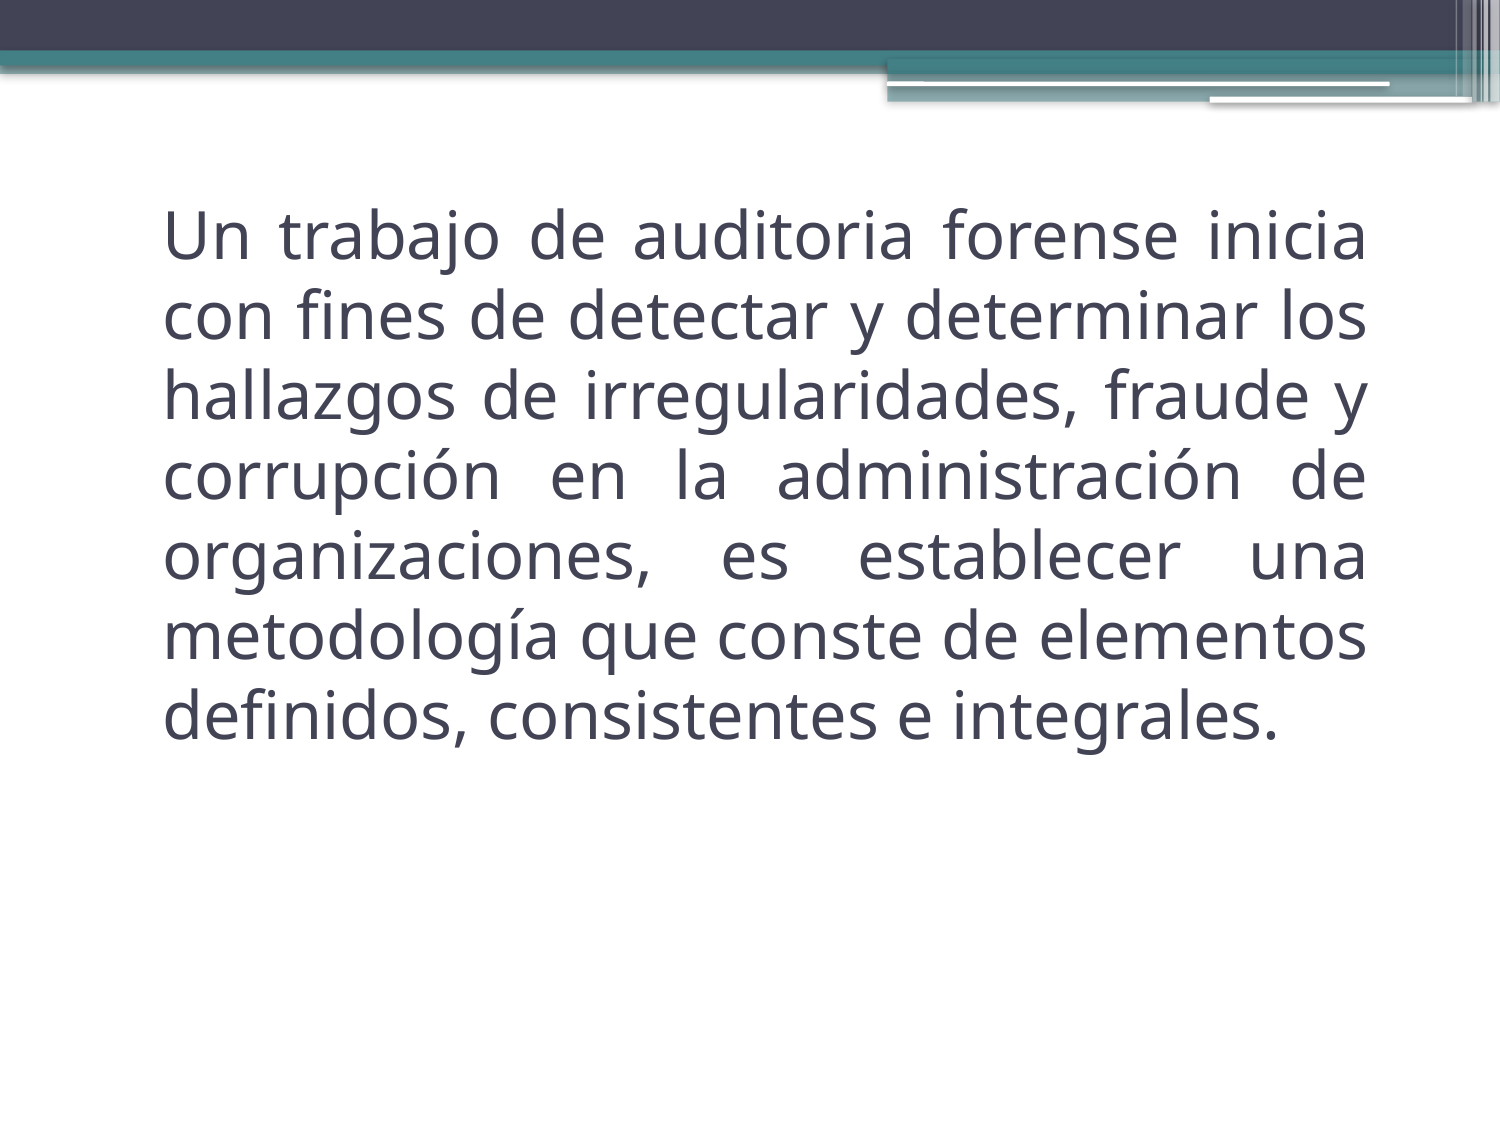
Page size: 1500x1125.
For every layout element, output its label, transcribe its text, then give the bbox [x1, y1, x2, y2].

title Un trabajo de auditoria forense inicia con fines de detectar y determinar los hallazgos de irregularidades, fraude y corrupción en la administración de organizaciones, es establecer una metodología que conste de elementos definidos, consistentes e integrales. [147, 160, 1386, 785]
